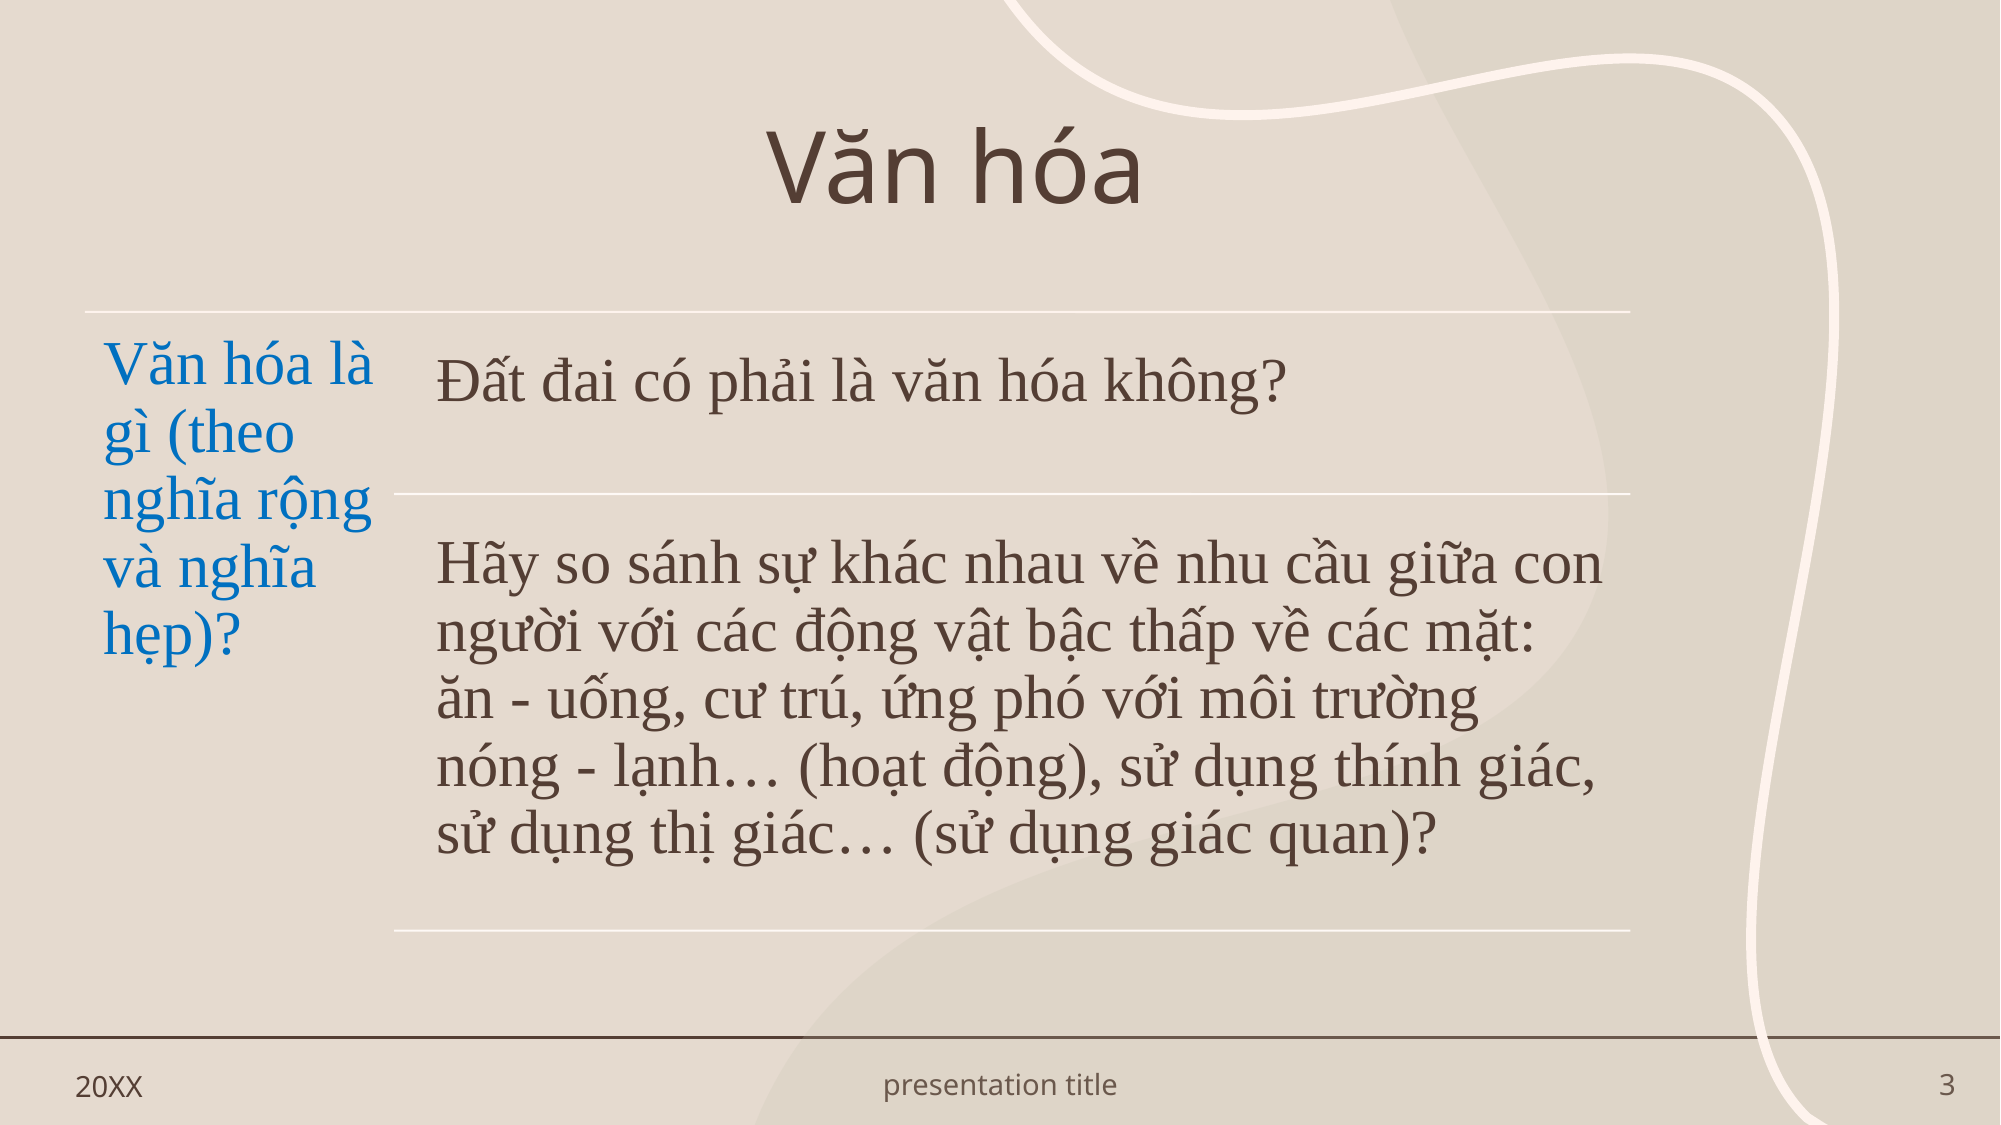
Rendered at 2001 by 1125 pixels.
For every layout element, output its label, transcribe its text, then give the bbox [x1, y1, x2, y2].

slide_number 3 [1808, 1060, 1971, 1112]
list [84, 311, 1631, 948]
slide_number 20XX [60, 1060, 222, 1112]
footer presentation title [718, 1060, 1283, 1112]
title Văn hóa [94, 115, 1820, 227]
